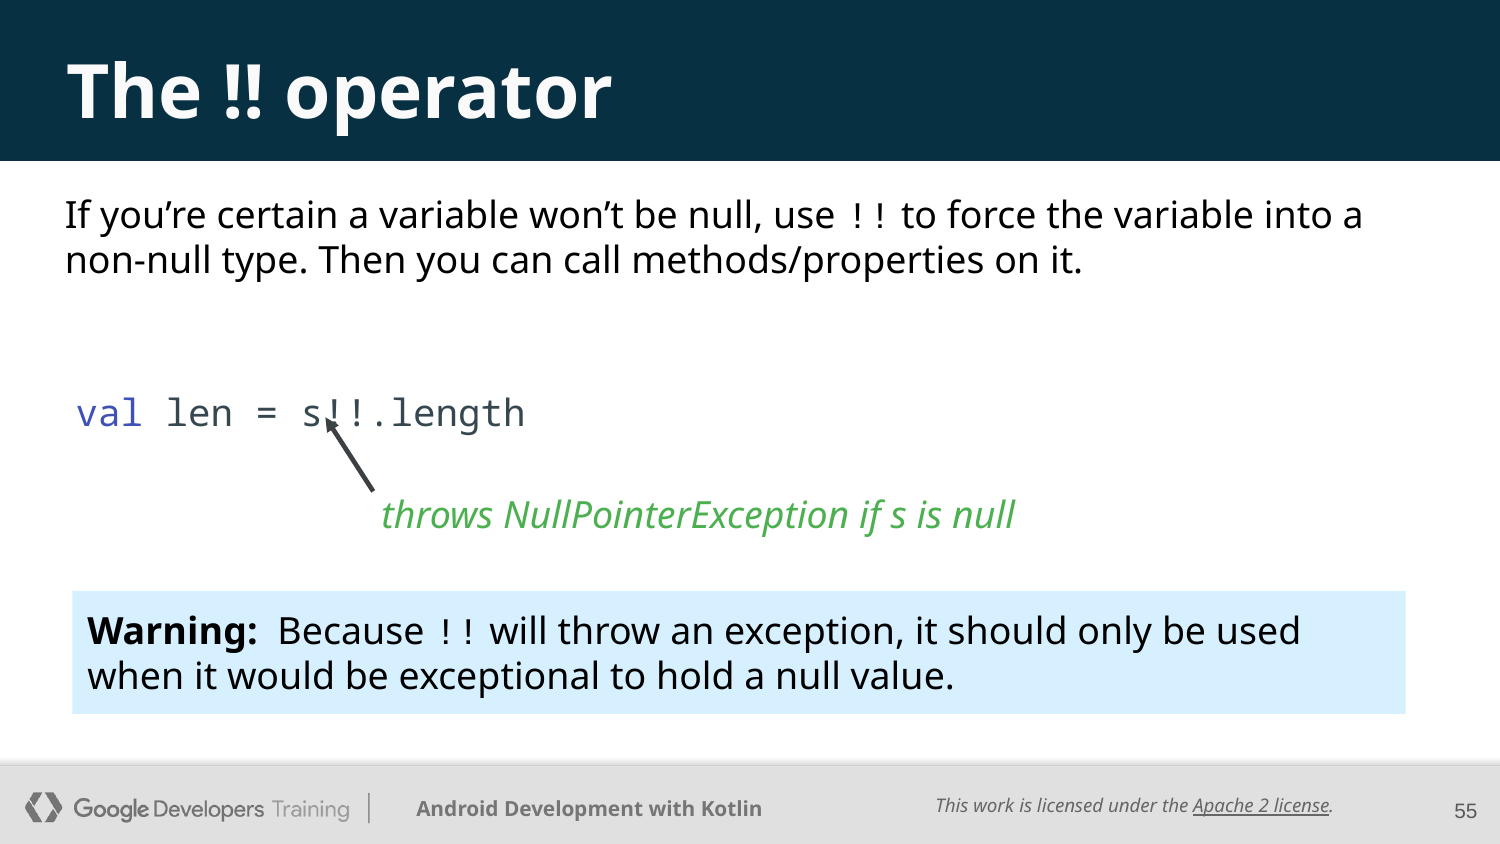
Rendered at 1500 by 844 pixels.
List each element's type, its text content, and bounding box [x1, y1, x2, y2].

title The !! operator [51, 28, 1449, 122]
list If you’re certain a variable won’t be null, use !! to force the variable into a non-null type. Then you can call methods/properties on it. [49, 176, 1429, 293]
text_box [325, 416, 374, 492]
picture [0, 161, 1500, 844]
text_box val len = s!!.length [60, 351, 603, 446]
slide_number ‹#› [1402, 777, 1493, 842]
text_box Warning: Because !! will throw an exception, it should only be used when it would be exceptional to hold a null value. [72, 590, 1406, 714]
text_box throws NullPointerException if s is null [366, 469, 1373, 564]
